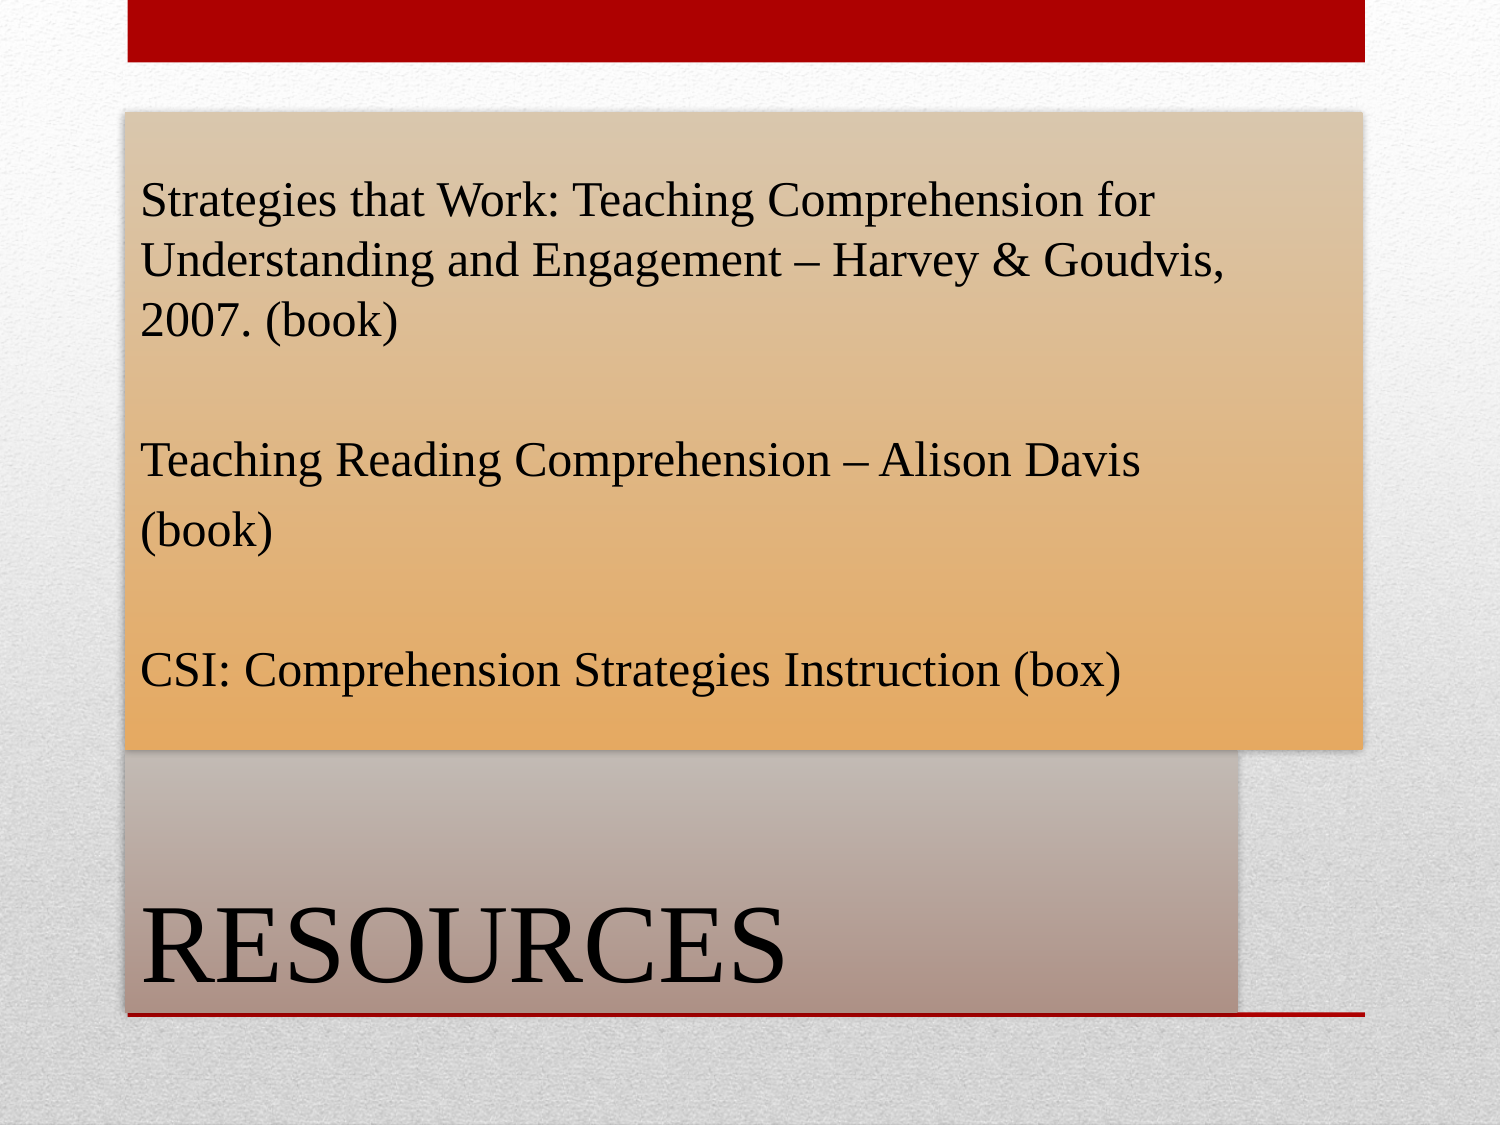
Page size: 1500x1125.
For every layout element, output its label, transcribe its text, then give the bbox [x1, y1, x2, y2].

list Strategies that Work: Teaching Comprehension for Understanding and Engagement – Harvey & Goudvis, 2007. (book) Teaching Reading Comprehension – Alison Davis (book) CSI: Comprehension Strategies Instruction (box) [124, 111, 1364, 751]
title RESOURCES [124, 758, 1239, 1014]
